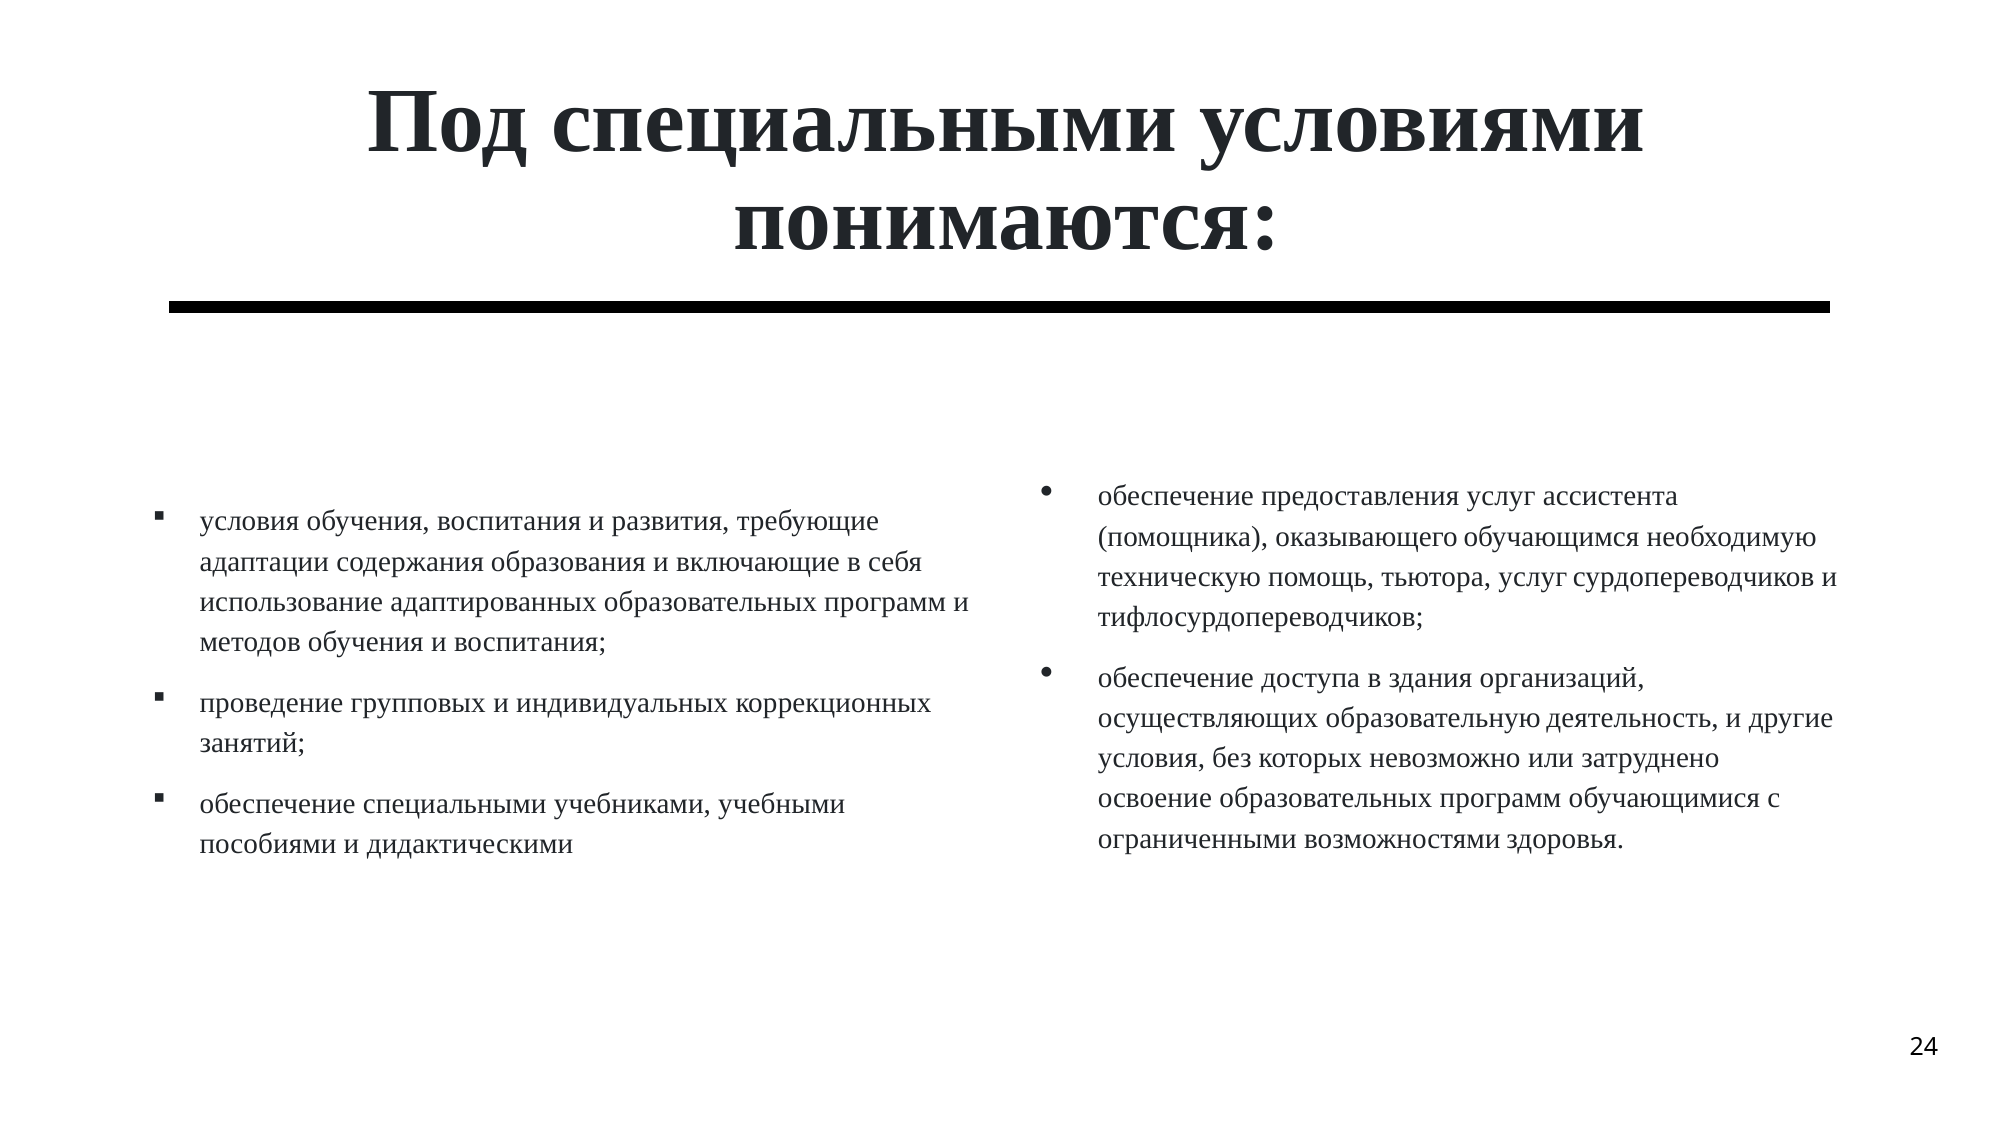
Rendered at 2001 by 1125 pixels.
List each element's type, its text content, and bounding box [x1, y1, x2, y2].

title Под специальными условиями понимаются: [366, 163, 1648, 270]
list обеспечение предоставления услуг ассистента (помощника), оказывающего обучающимся необходимую техническую помощь, тьютора, услуг сурдопереводчиков и тифлосурдопереводчиков; обеспечение доступа в здания организаций, осуществляющих образовательную деятельность, и другие условия, без которых невозможно или затруднено освоение образовательных программ обучающимися с ограниченными возможностями здоровья. [1041, 471, 1841, 1011]
list условия обучения, воспитания и развития, требующие адаптации содержания образования и включающие в себя использование адаптированных образовательных программ и методов обучения и воспитания; проведение групповых и индивидуальных коррекционных занятий; обеспечение специальными учебниками, учебными пособиями и дидактическими [152, 496, 981, 1031]
slide_number 24 [1885, 1032, 1954, 1063]
